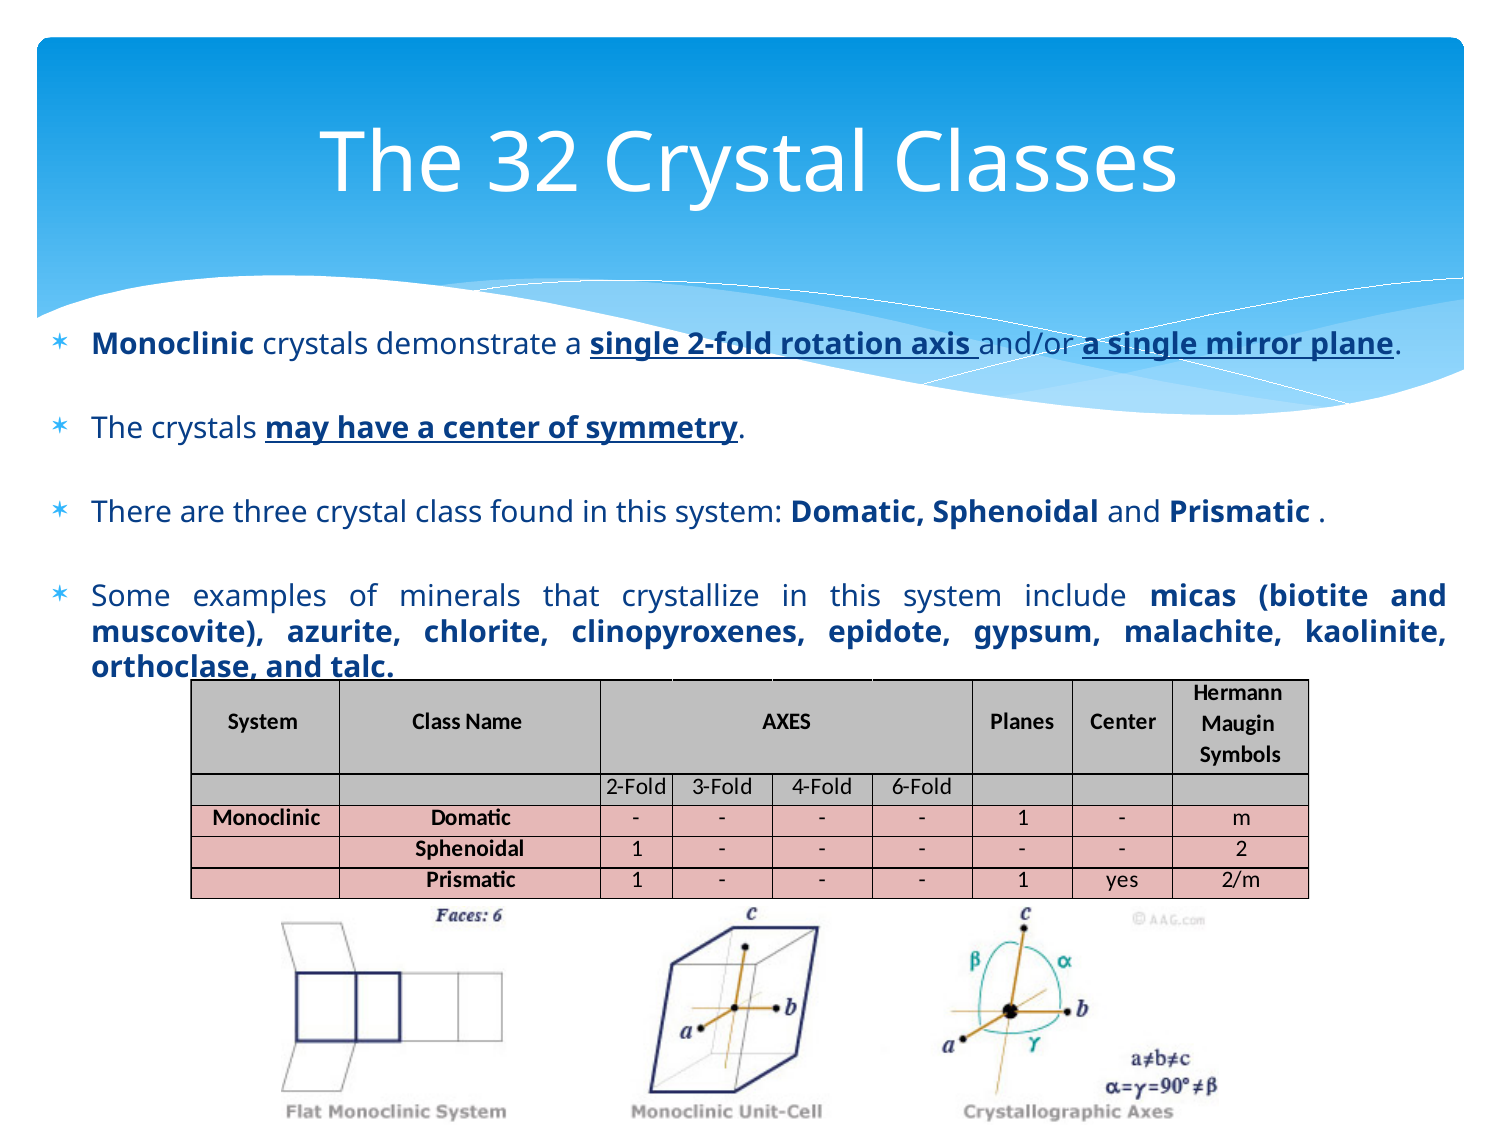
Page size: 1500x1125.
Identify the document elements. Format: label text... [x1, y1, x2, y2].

picture [190, 679, 1311, 901]
title The 32 Crystal Classes [75, 55, 1425, 261]
picture [281, 905, 1219, 1125]
list Monoclinic crystals demonstrate a single 2-fold rotation axis and/or a single mirror plane. The crystals may have a center of symmetry. There are three crystal class found in this system: Domatic, Sphenoidal and Prismatic . Some examples of minerals that crystallize in this system include micas (biotite and muscovite), azurite, chlorite, clinopyroxenes, epidote, gypsum, malachite, kaolinite, orthoclase, and talc. [37, 275, 1463, 825]
